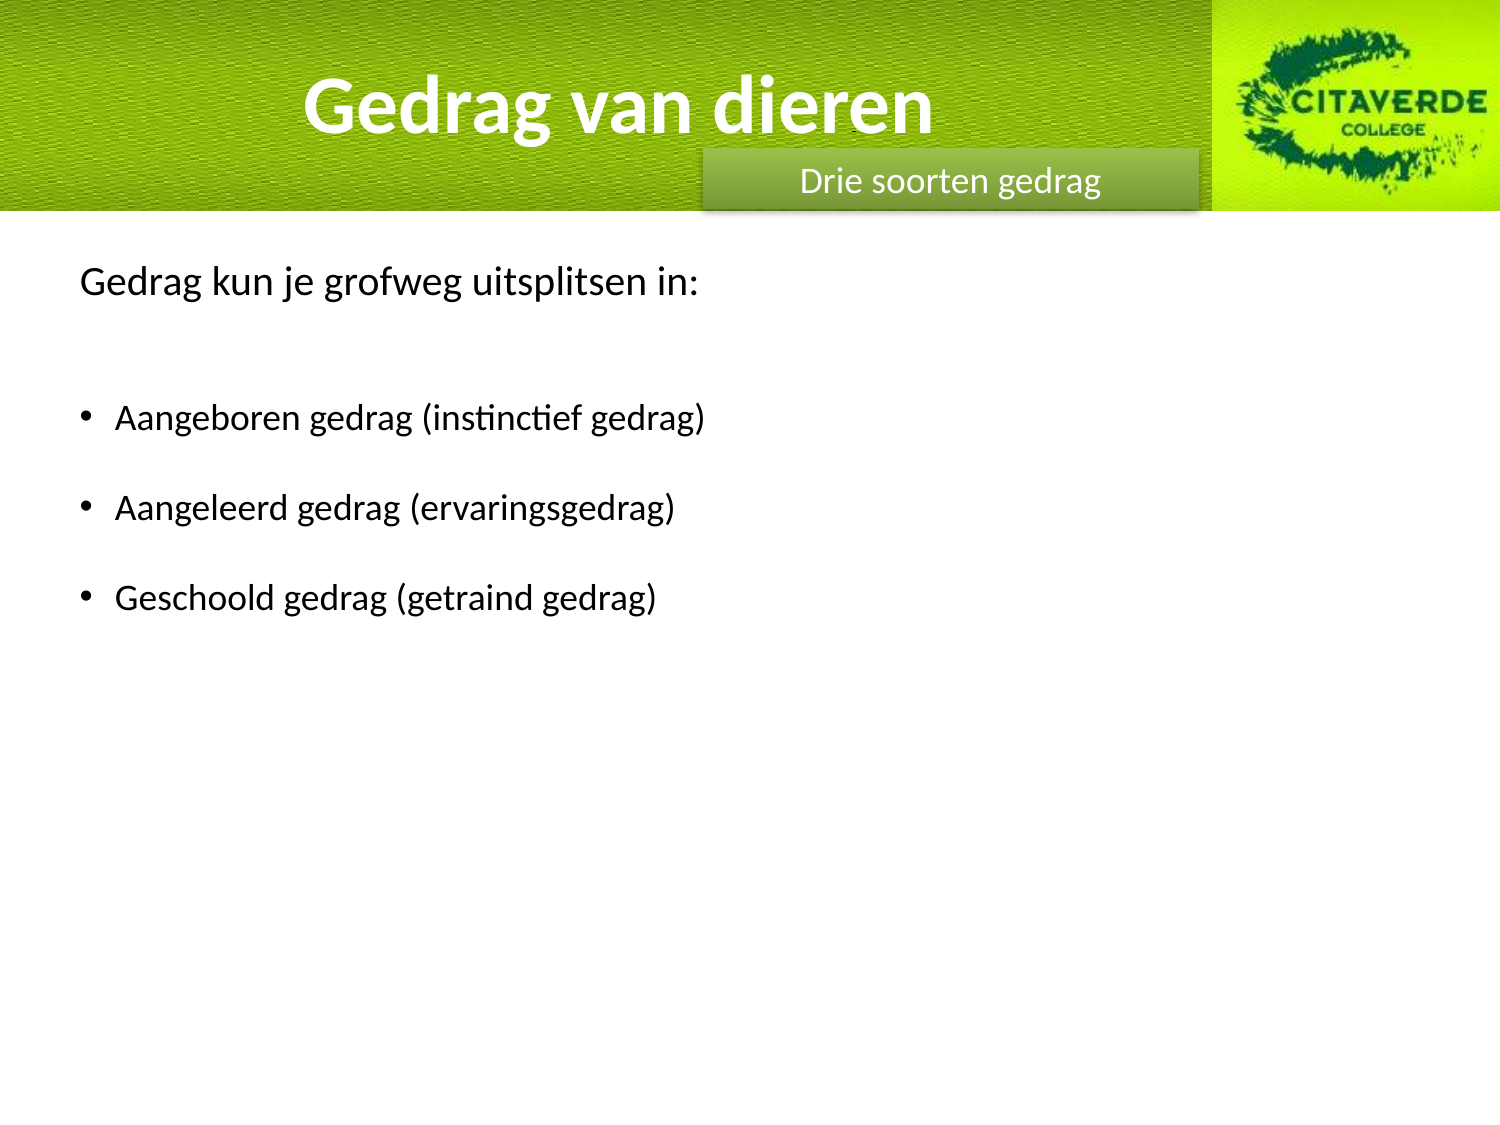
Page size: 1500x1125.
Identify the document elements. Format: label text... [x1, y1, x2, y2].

title Gedrag kun je grofweg uitsplitsen in: [64, 231, 1341, 327]
picture [0, 0, 1500, 212]
text_box Aangeboren gedrag (instinctief gedrag) Aangeleerd gedrag (ervaringsgedrag) Geschoold gedrag (getraind gedrag) [64, 385, 1341, 626]
